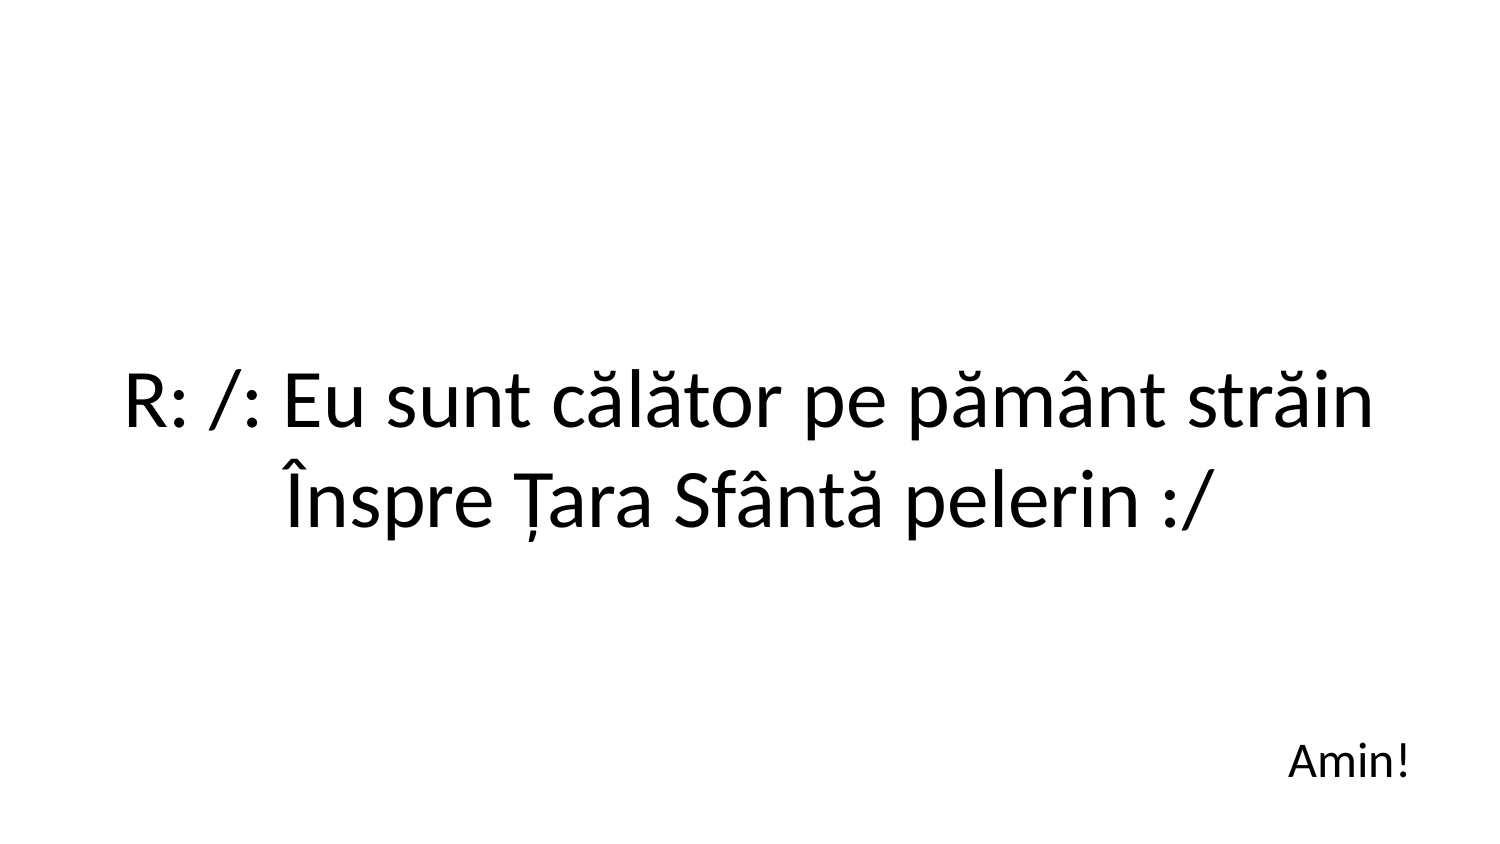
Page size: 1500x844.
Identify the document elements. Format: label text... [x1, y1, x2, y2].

text_box R: /: Eu sunt călător pe pământ străin Înspre Țara Sfântă pelerin :/ [108, 292, 1392, 552]
text_box Amin! [1273, 674, 1427, 795]
